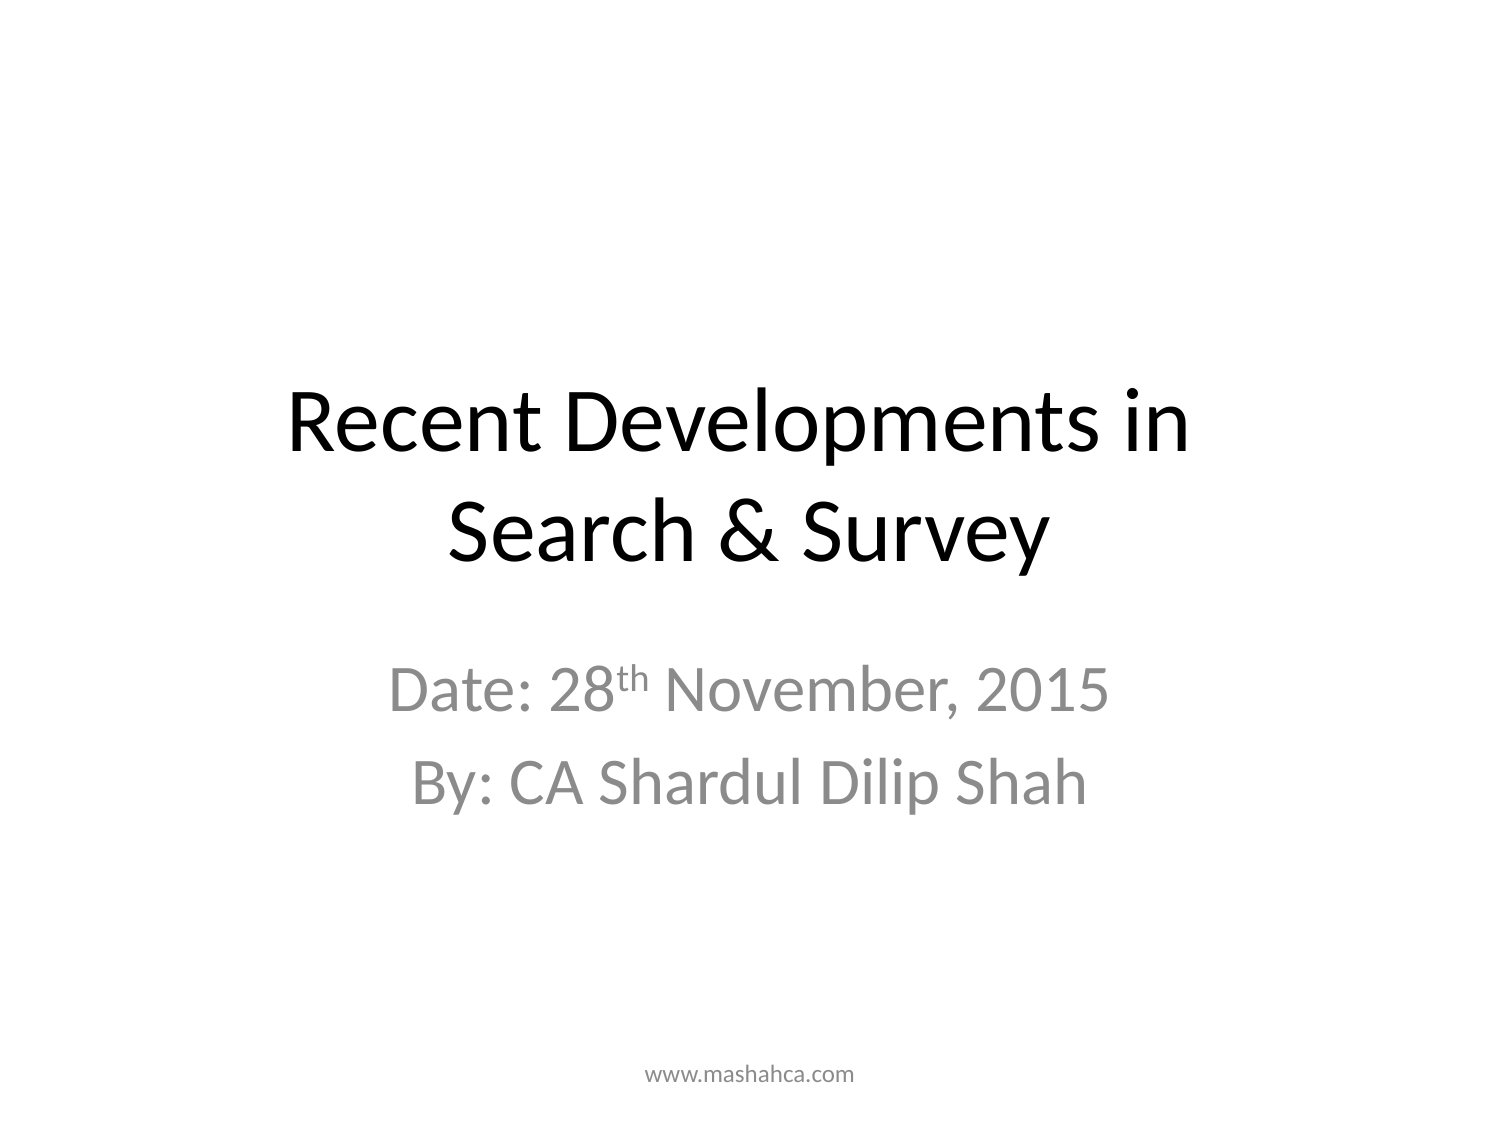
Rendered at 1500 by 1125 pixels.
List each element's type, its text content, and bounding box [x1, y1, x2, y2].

footer www.mashahca.com [512, 1042, 988, 1103]
subtitle Date: 28th November, 2015 By: CA Shardul Dilip Shah [225, 637, 1275, 925]
title Recent Developments in Search & Survey [112, 349, 1388, 591]
